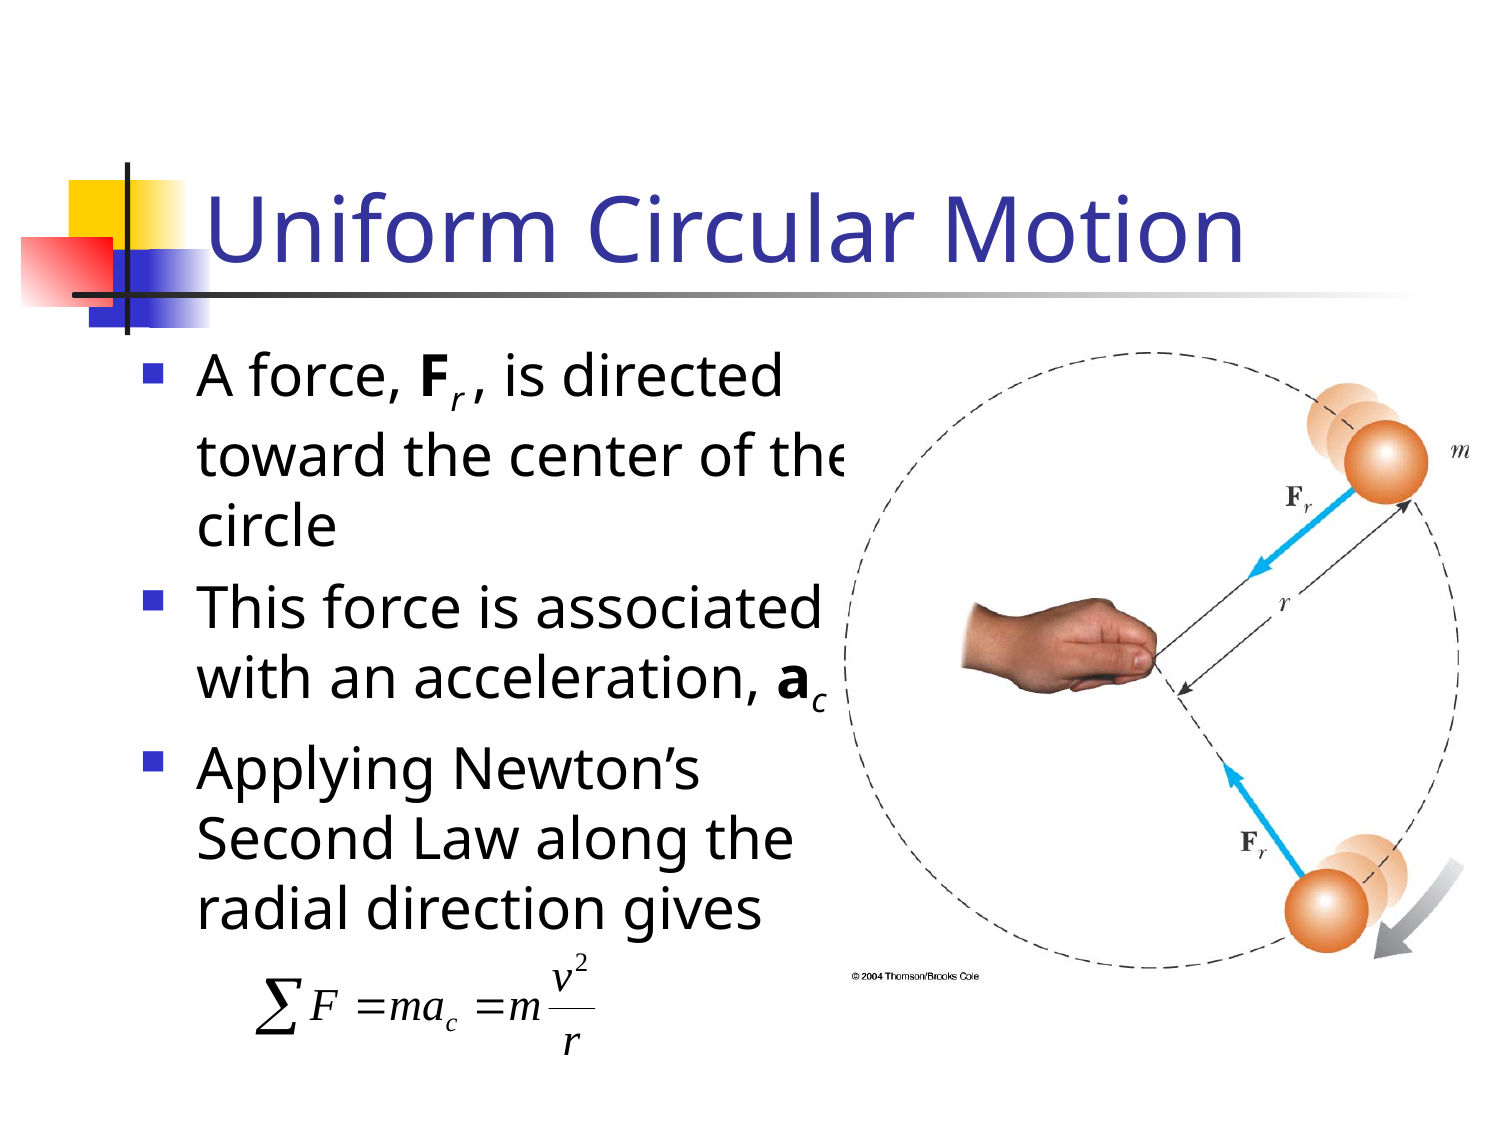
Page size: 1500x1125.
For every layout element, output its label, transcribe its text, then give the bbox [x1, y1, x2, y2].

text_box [843, 352, 1470, 985]
list A force, Fr , is directed toward the center of the circle This force is associated with an acceleration, ac Applying Newton’s Second Law along the radial direction gives [124, 330, 876, 1007]
title Uniform Circular Motion [188, 101, 1468, 289]
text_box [247, 939, 603, 1066]
